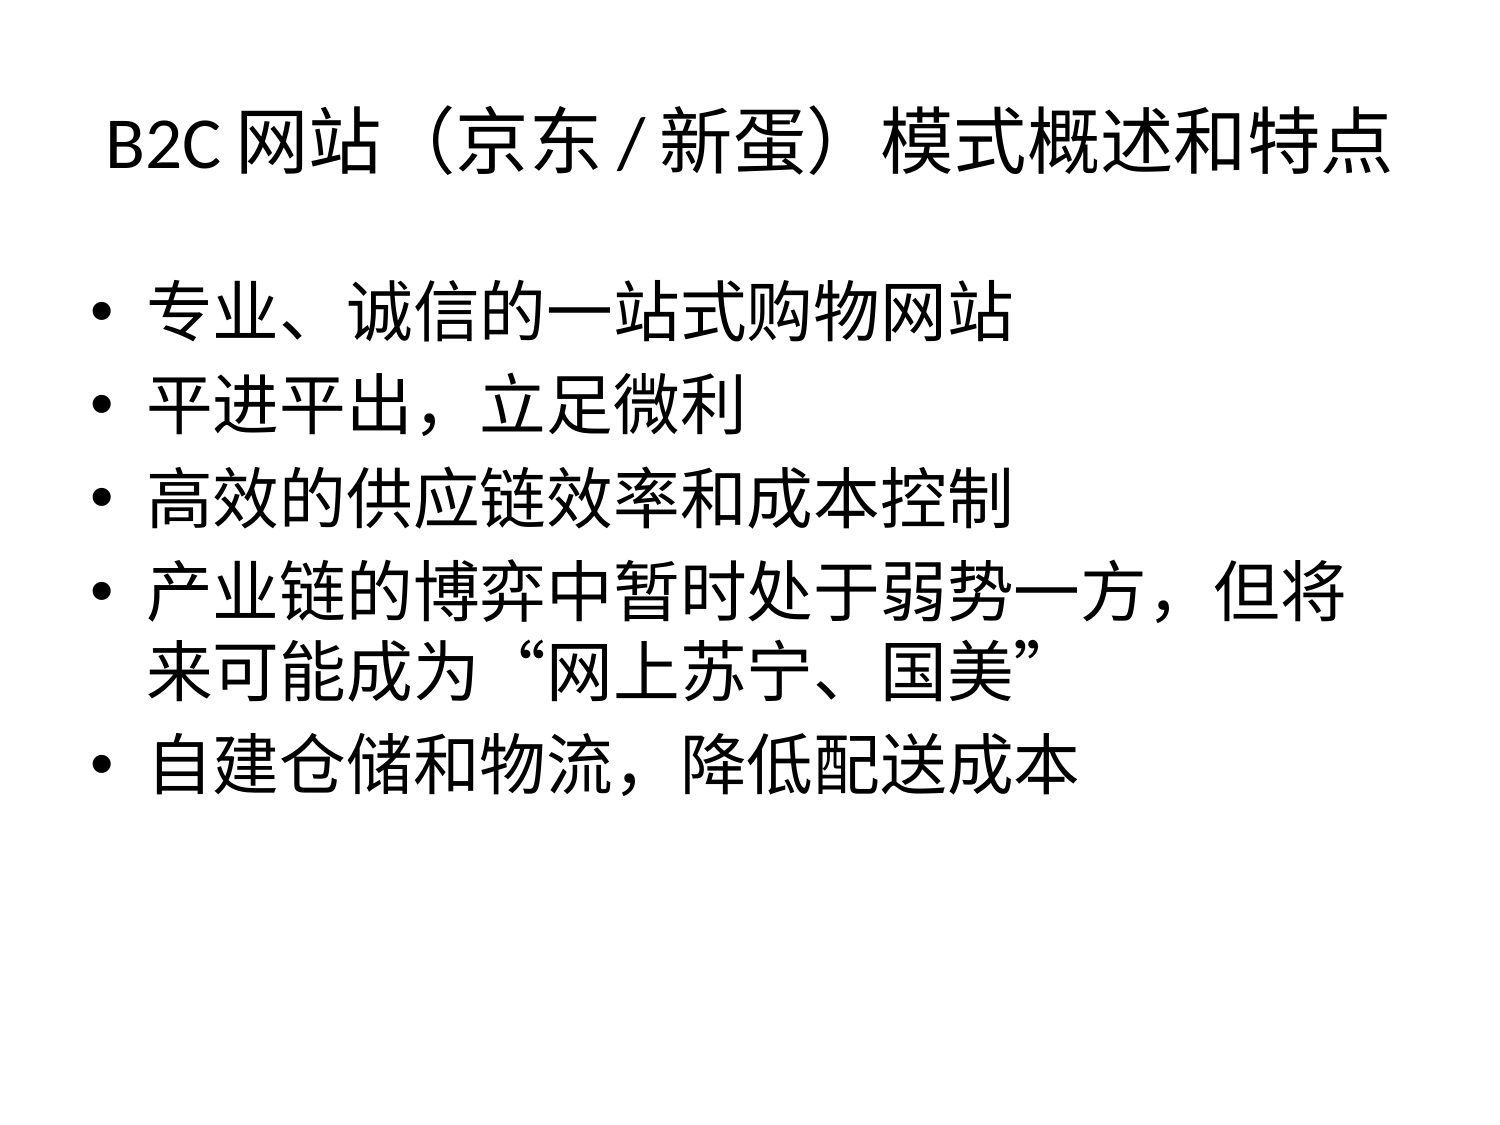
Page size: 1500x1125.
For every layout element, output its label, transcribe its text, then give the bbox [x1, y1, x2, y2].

title B2C网站（京东/新蛋）模式概述和特点 [75, 45, 1425, 233]
list 专业、诚信的一站式购物网站 平进平出，立足微利 高效的供应链效率和成本控制 产业链的博弈中暂时处于弱势一方，但将来可能成为“网上苏宁、国美” 自建仓储和物流，降低配送成本 [75, 262, 1425, 1005]
